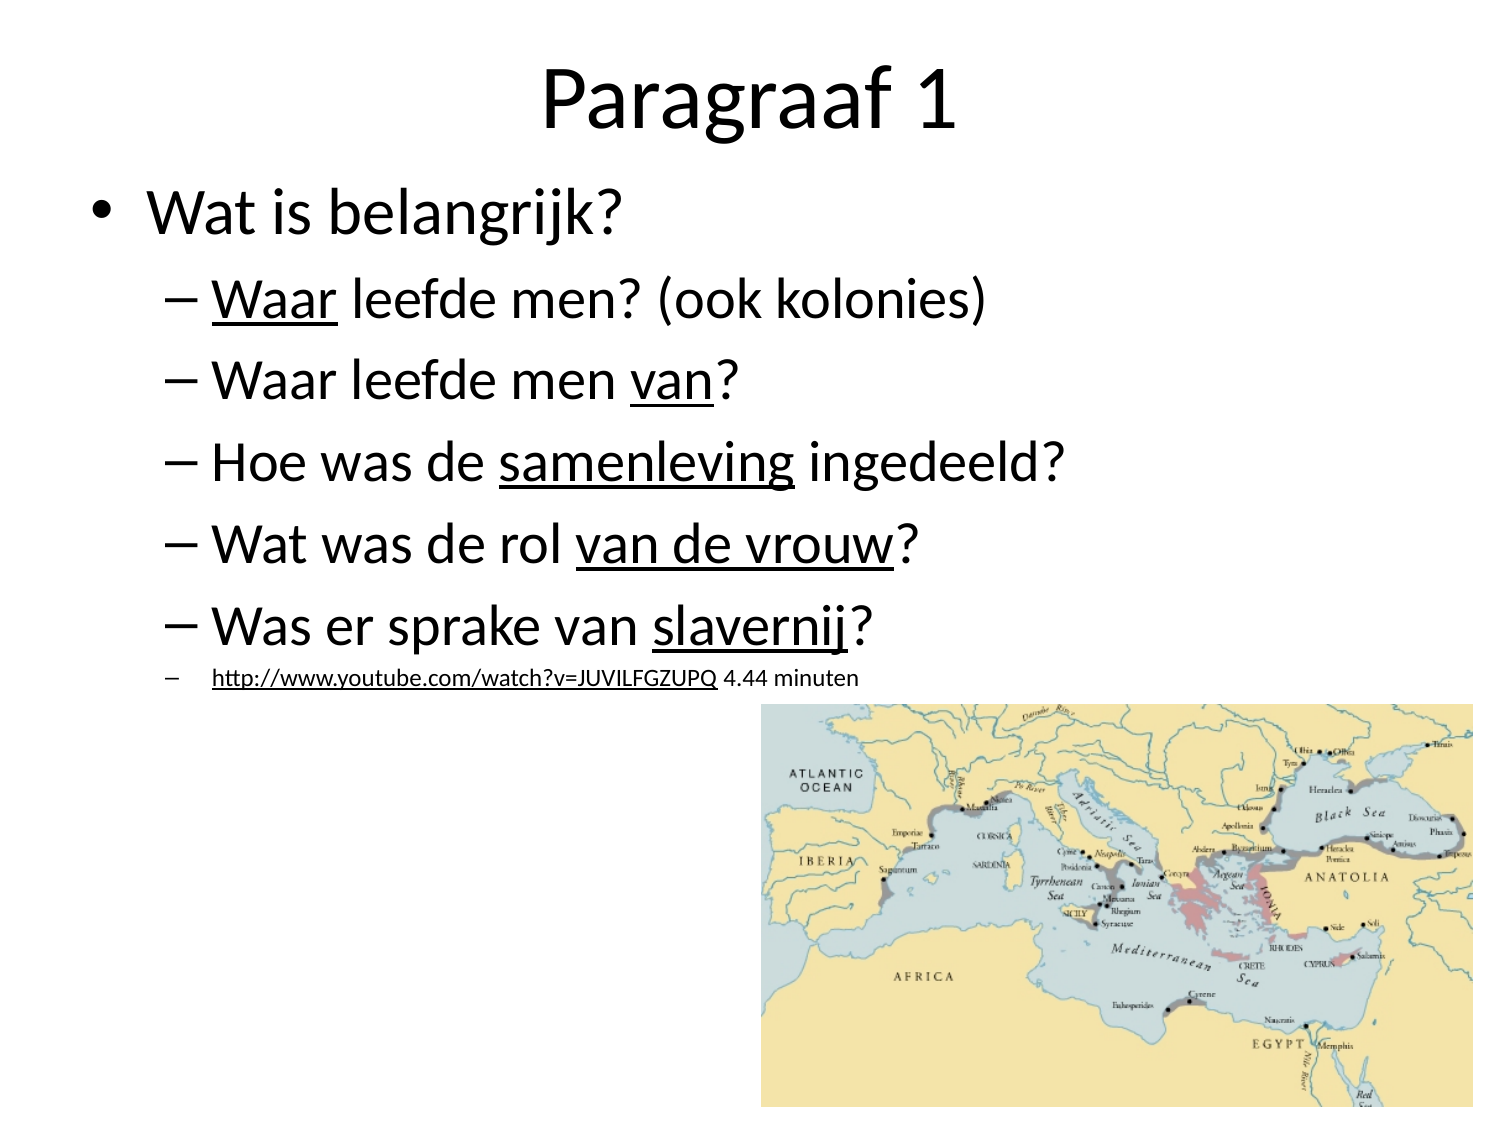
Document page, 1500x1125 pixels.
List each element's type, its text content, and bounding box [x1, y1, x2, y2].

picture [761, 703, 1473, 1107]
list Wat is belangrijk? Waar leefde men? (ook kolonies) Waar leefde men van? Hoe was de samenleving ingedeeld? Wat was de rol van de vrouw? Was er sprake van slavernij? http://www.youtube.com/watch?v=JUVILFGZUPQ 4.44 minuten [75, 160, 1425, 752]
title Paragraaf 1 [75, 0, 1425, 160]
